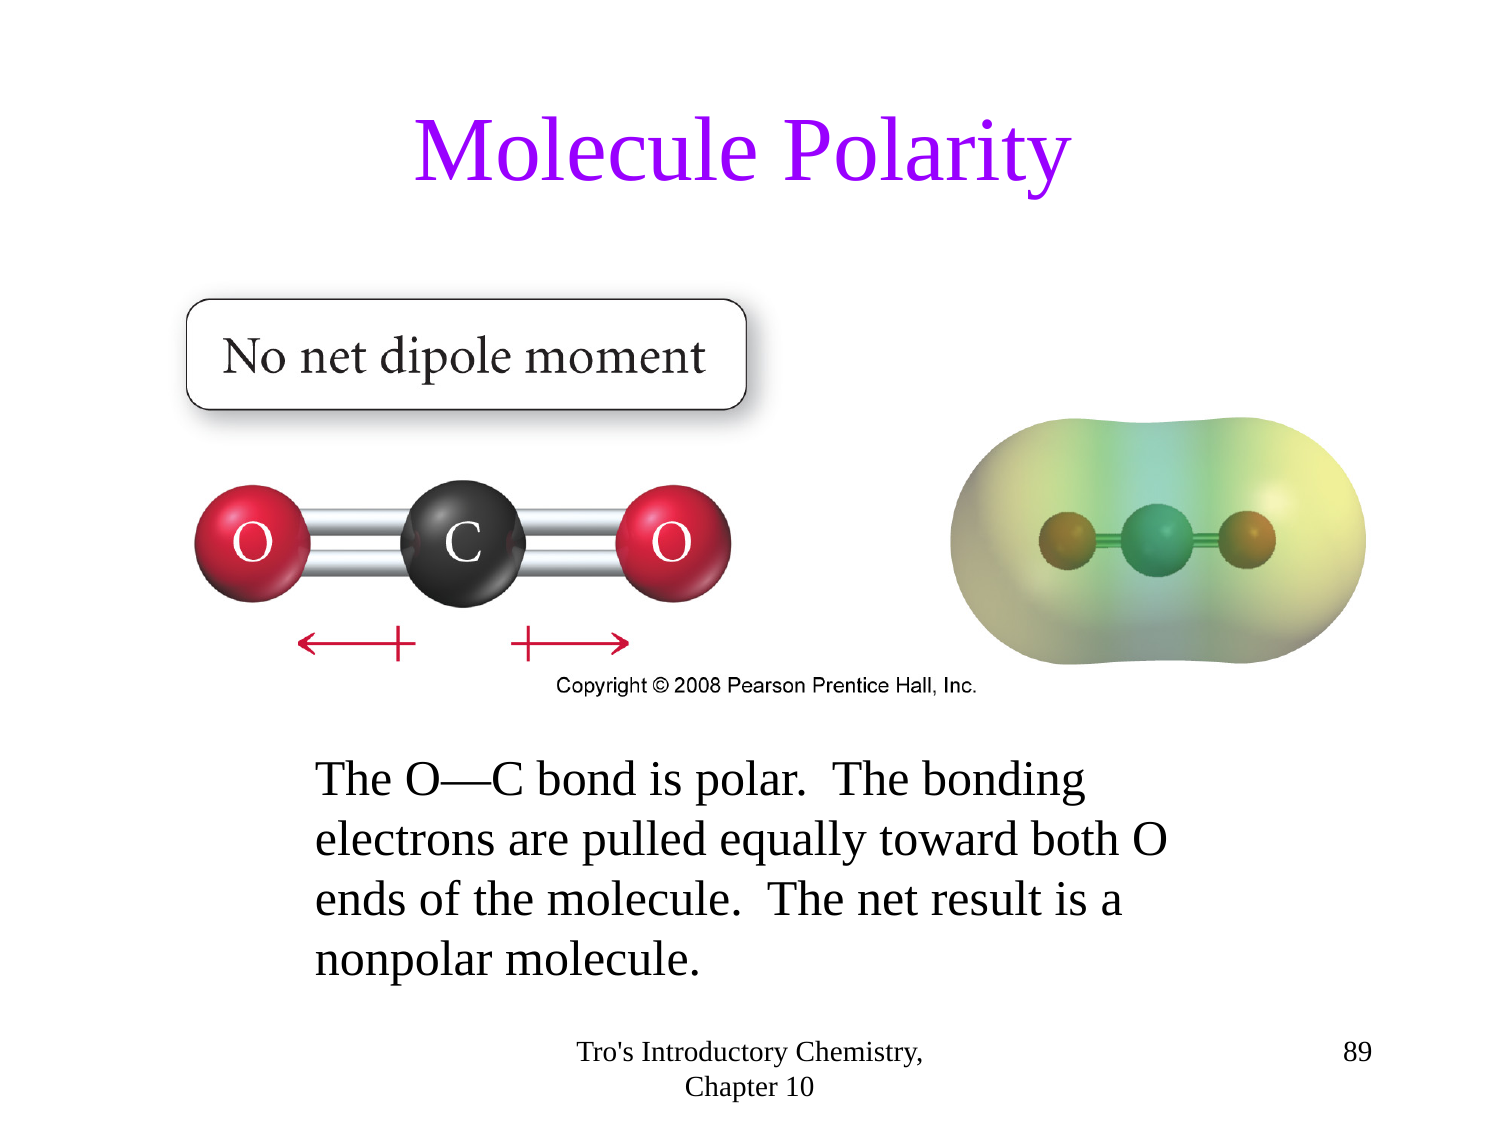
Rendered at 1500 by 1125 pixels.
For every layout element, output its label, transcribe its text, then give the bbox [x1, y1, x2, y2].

picture [162, 274, 1372, 705]
text_box <number> [1074, 1024, 1388, 1100]
text_box Molecule Polarity [49, 49, 1438, 238]
text_box Tro's Introductory Chemistry, Chapter 10 [512, 1024, 988, 1100]
text_box The O—C bond is polar. The bonding electrons are pulled equally toward both O ends of the molecule. The net result is a nonpolar molecule. [299, 737, 1263, 993]
